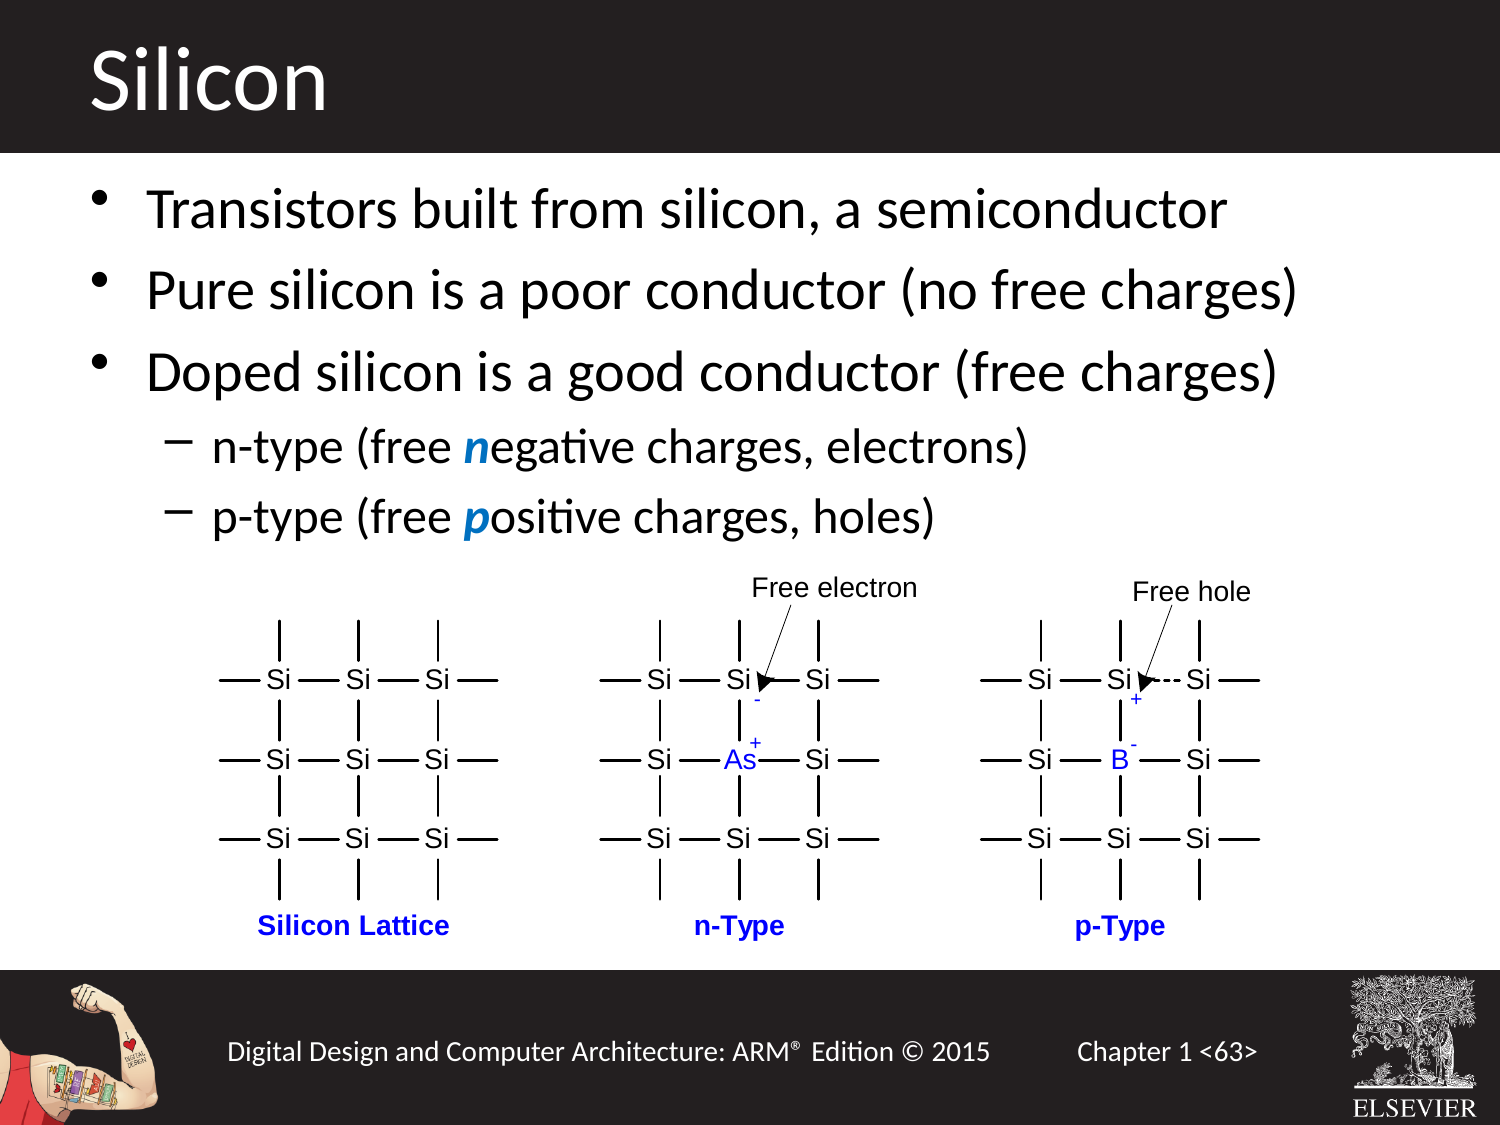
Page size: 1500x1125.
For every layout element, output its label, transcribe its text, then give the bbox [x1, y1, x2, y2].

text_box Silicon [75, 11, 1375, 136]
picture [1350, 974, 1477, 1117]
text_box Transistors built from silicon, a semiconductor Pure silicon is a poor conductor (no free charges) Doped silicon is a good conductor (free charges) n-type (free negative charges, electrons) p-type (free positive charges, holes) [74, 162, 1413, 975]
text_box [87, 975, 1413, 1025]
picture [0, 979, 163, 1125]
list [199, 549, 1326, 959]
